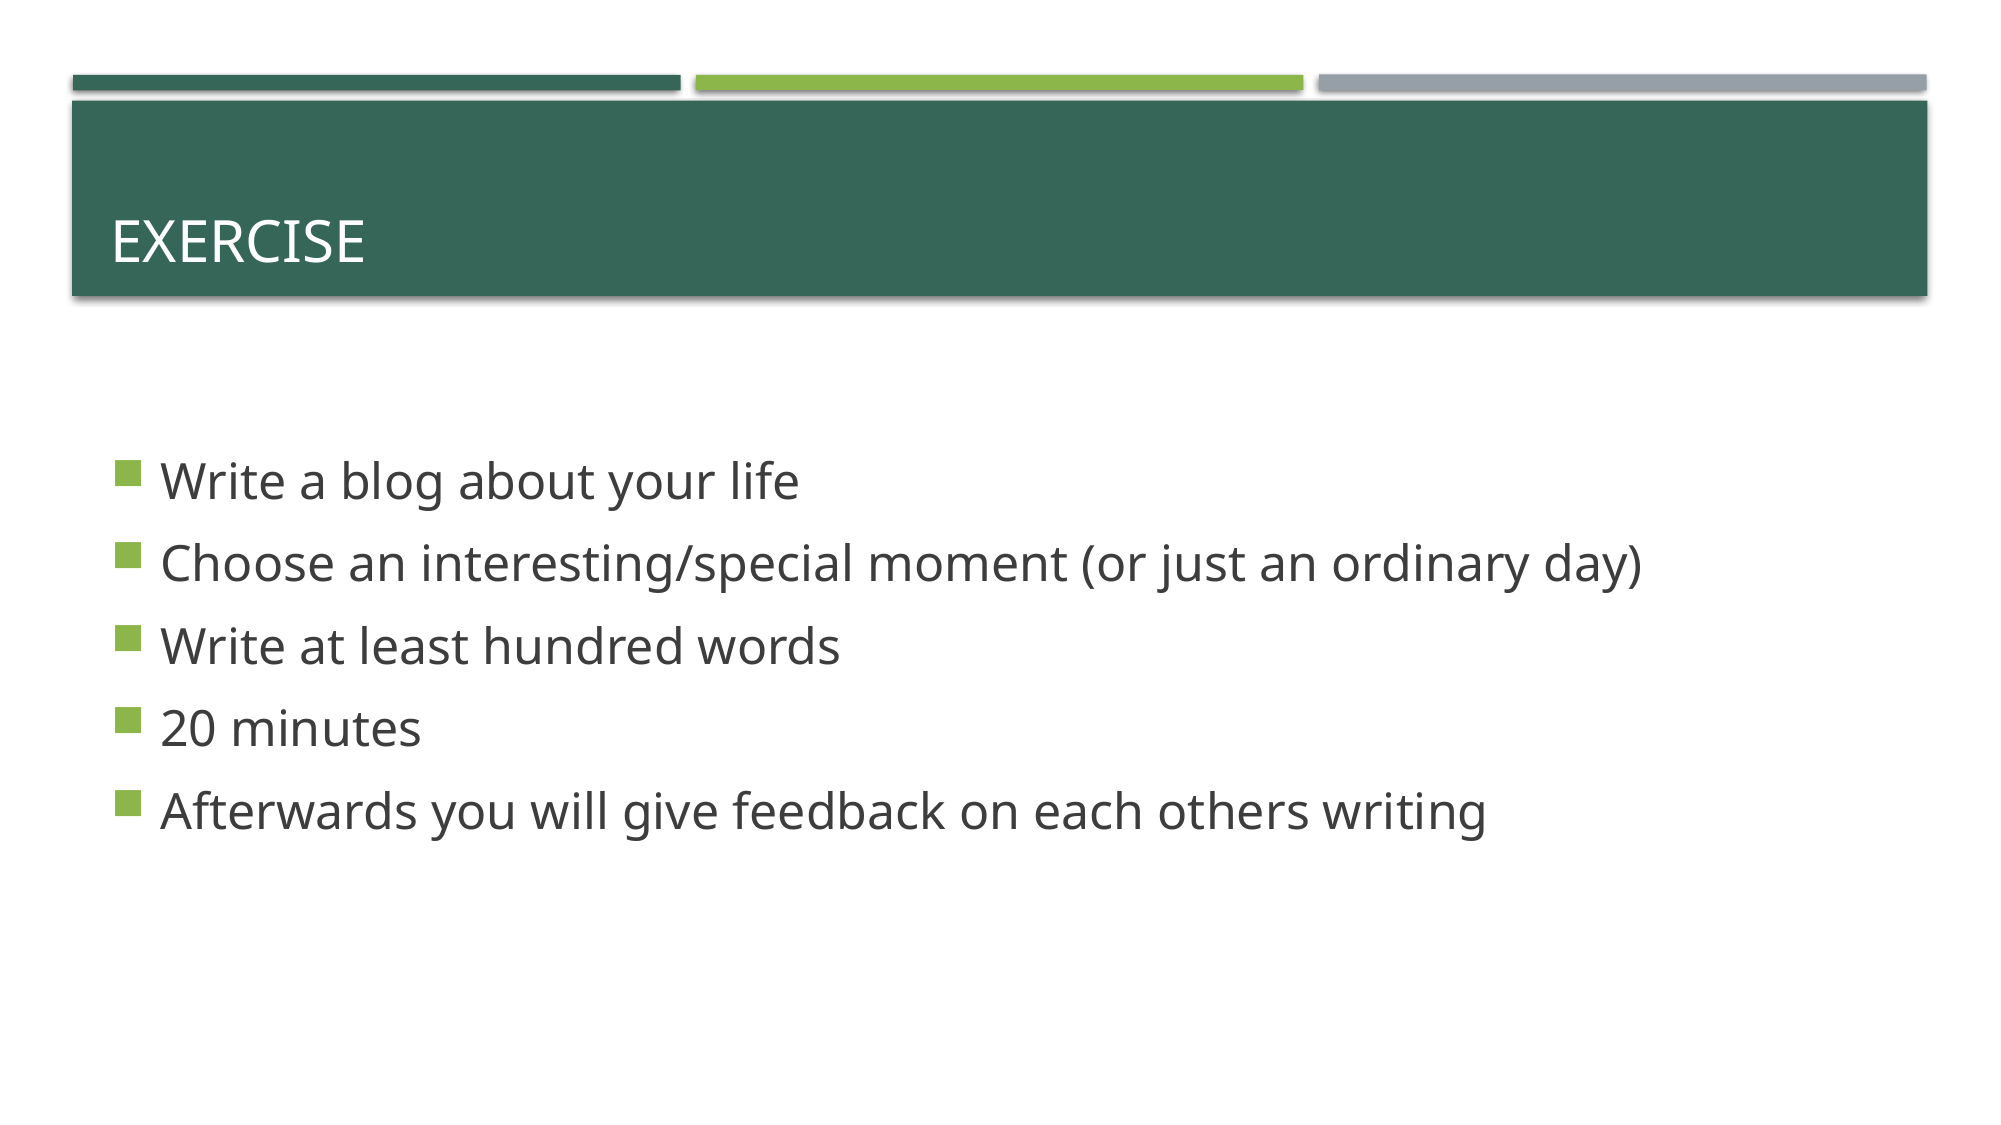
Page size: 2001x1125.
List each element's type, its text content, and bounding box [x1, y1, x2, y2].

list Write a blog about your life Choose an interesting/special moment (or just an ordinary day) Write at least hundred words 20 minutes Afterwards you will give feedback on each others writing [95, 357, 1905, 962]
title Exercise [95, 115, 1905, 282]
